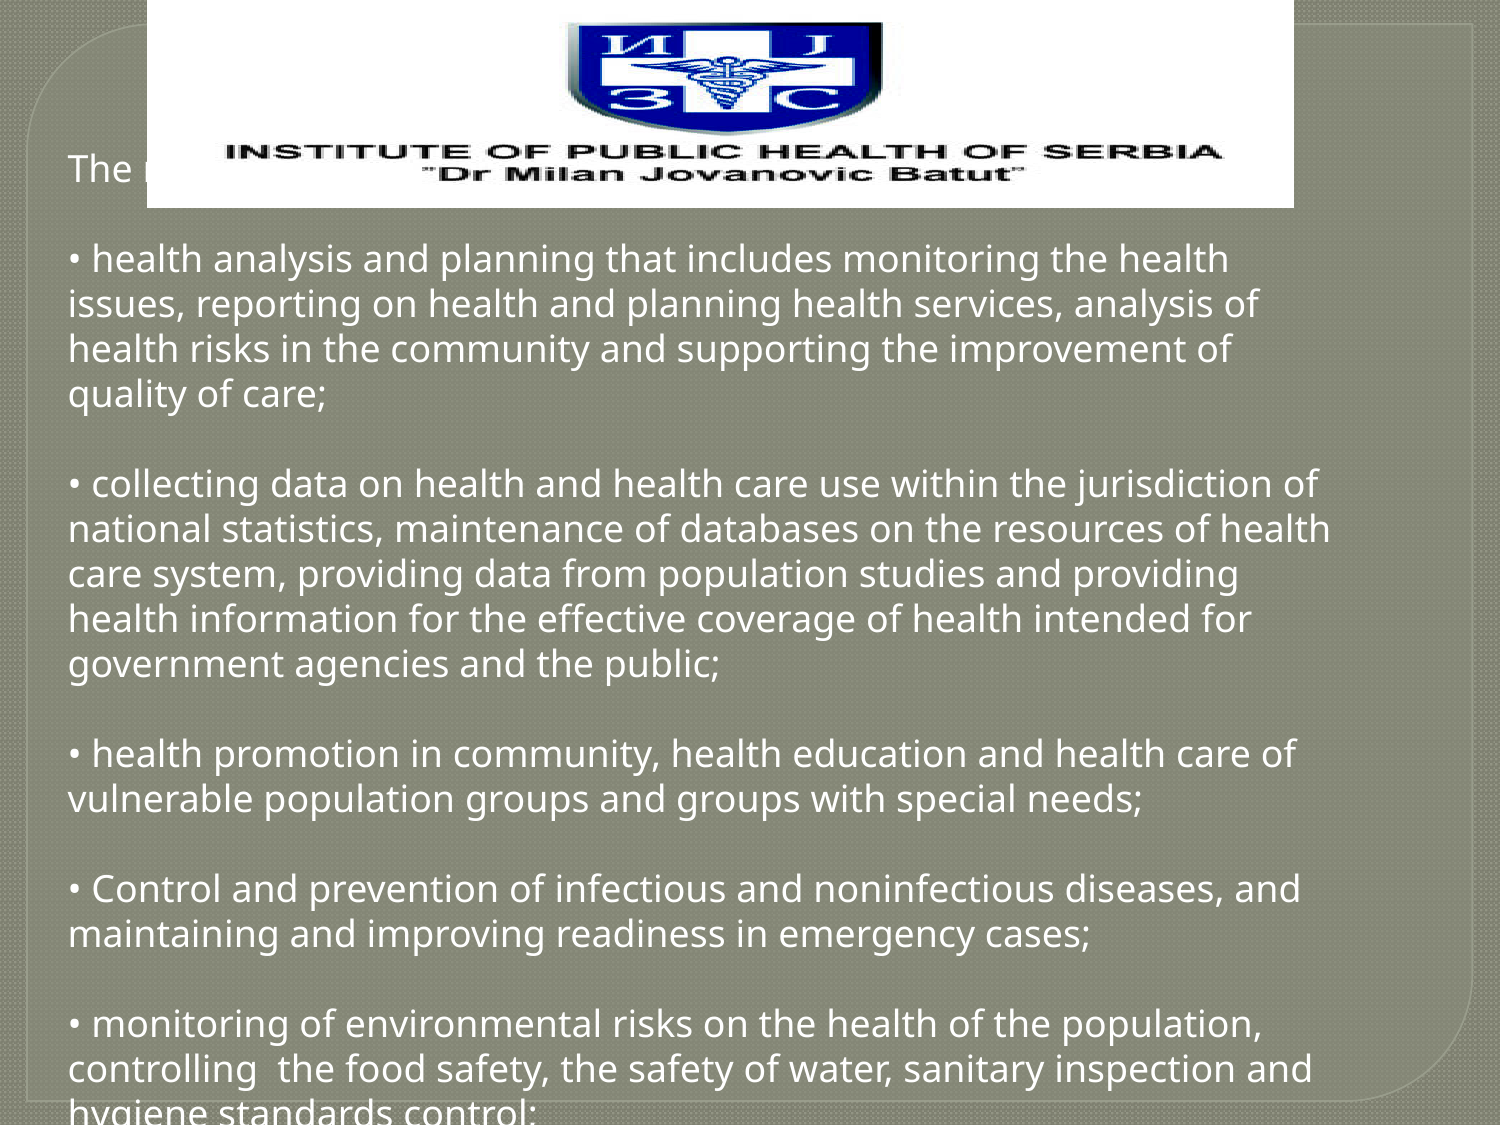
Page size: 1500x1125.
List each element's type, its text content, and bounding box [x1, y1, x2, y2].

text_box The main tasks of the Institute are: • health analysis and planning that includes monitoring the health issues, reporting on health and planning health services, analysis of health risks in the community and supporting the improvement of quality of care; • collecting data on health and health care use within the jurisdiction of national statistics, maintenance of databases on the resources of health care system, providing data from population studies and providing health information for the effective coverage of health intended for government agencies and the public; • health promotion in community, health education and health care of vulnerable population groups and groups with special needs; • Control and prevention of infectious and noninfectious diseases, and maintaining and improving readiness in emergency cases; • monitoring of environmental risks on the health of the population, controlling the food safety, the safety of water, sanitary inspection and hygiene standards control; • public health microbiology and clinical microbiology. [53, 137, 1353, 1125]
picture [147, 0, 1294, 209]
